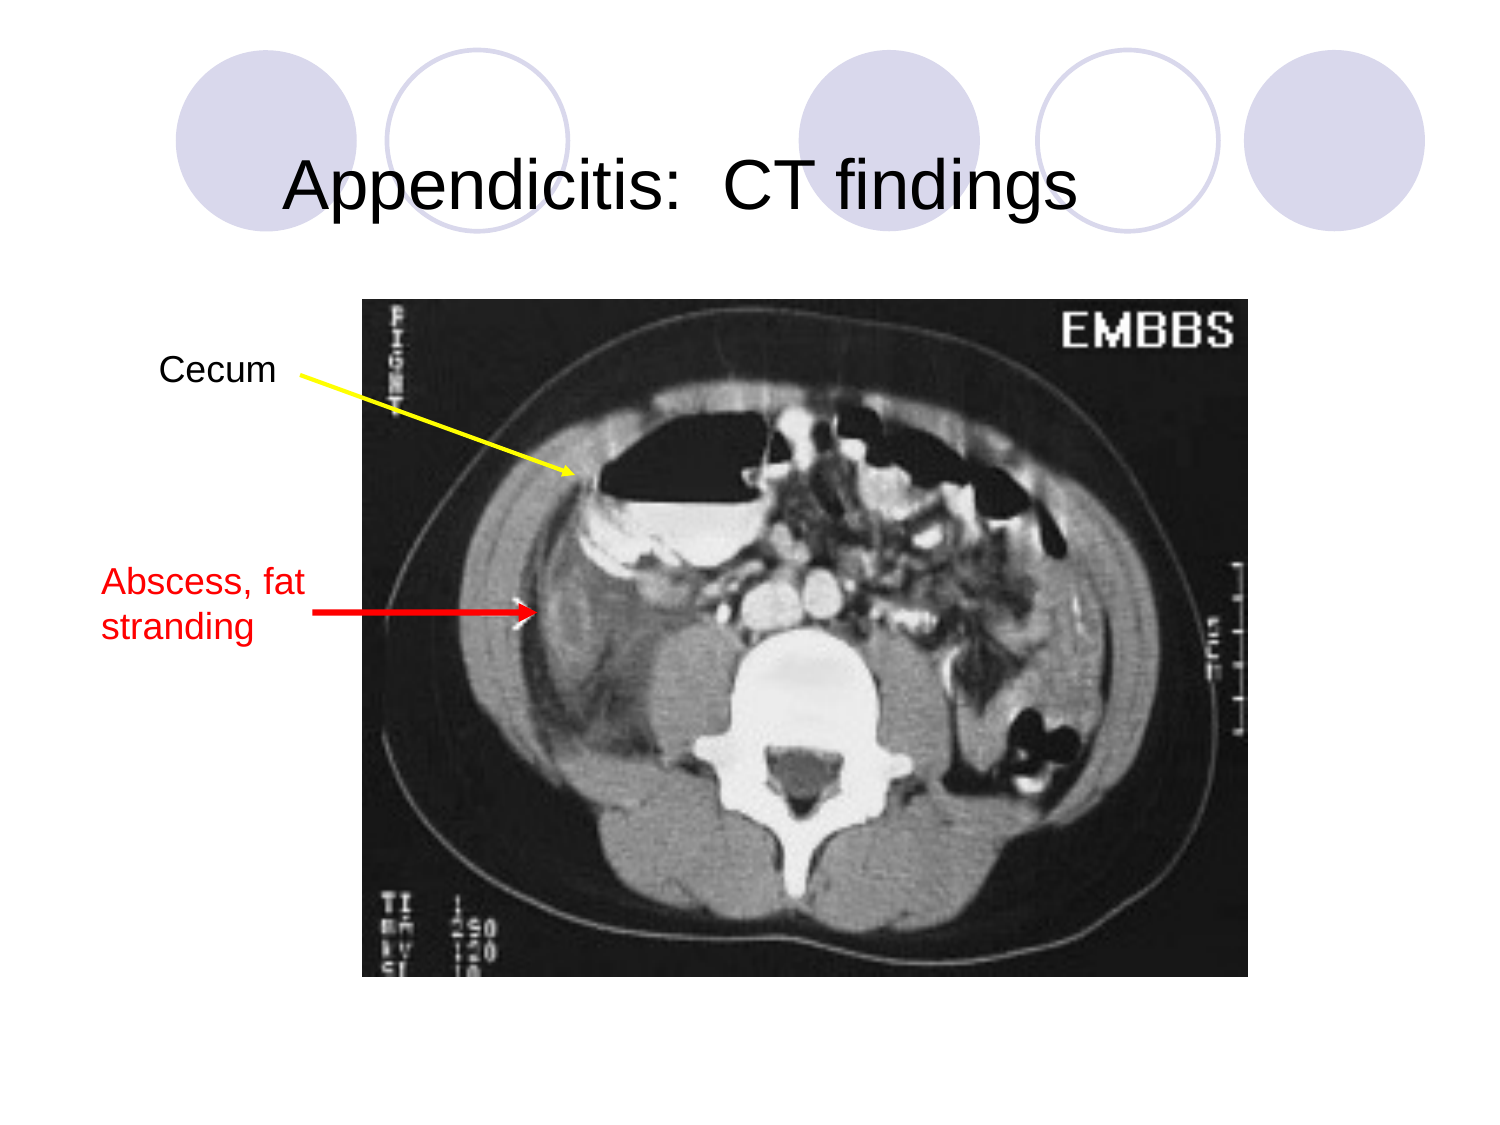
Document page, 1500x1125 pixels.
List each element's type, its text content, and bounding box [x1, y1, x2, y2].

title Appendicitis: CT findings [274, 74, 1476, 288]
text_box Abscess, fat stranding [93, 549, 324, 655]
text_box Cecum [150, 337, 296, 398]
picture [362, 299, 1249, 978]
